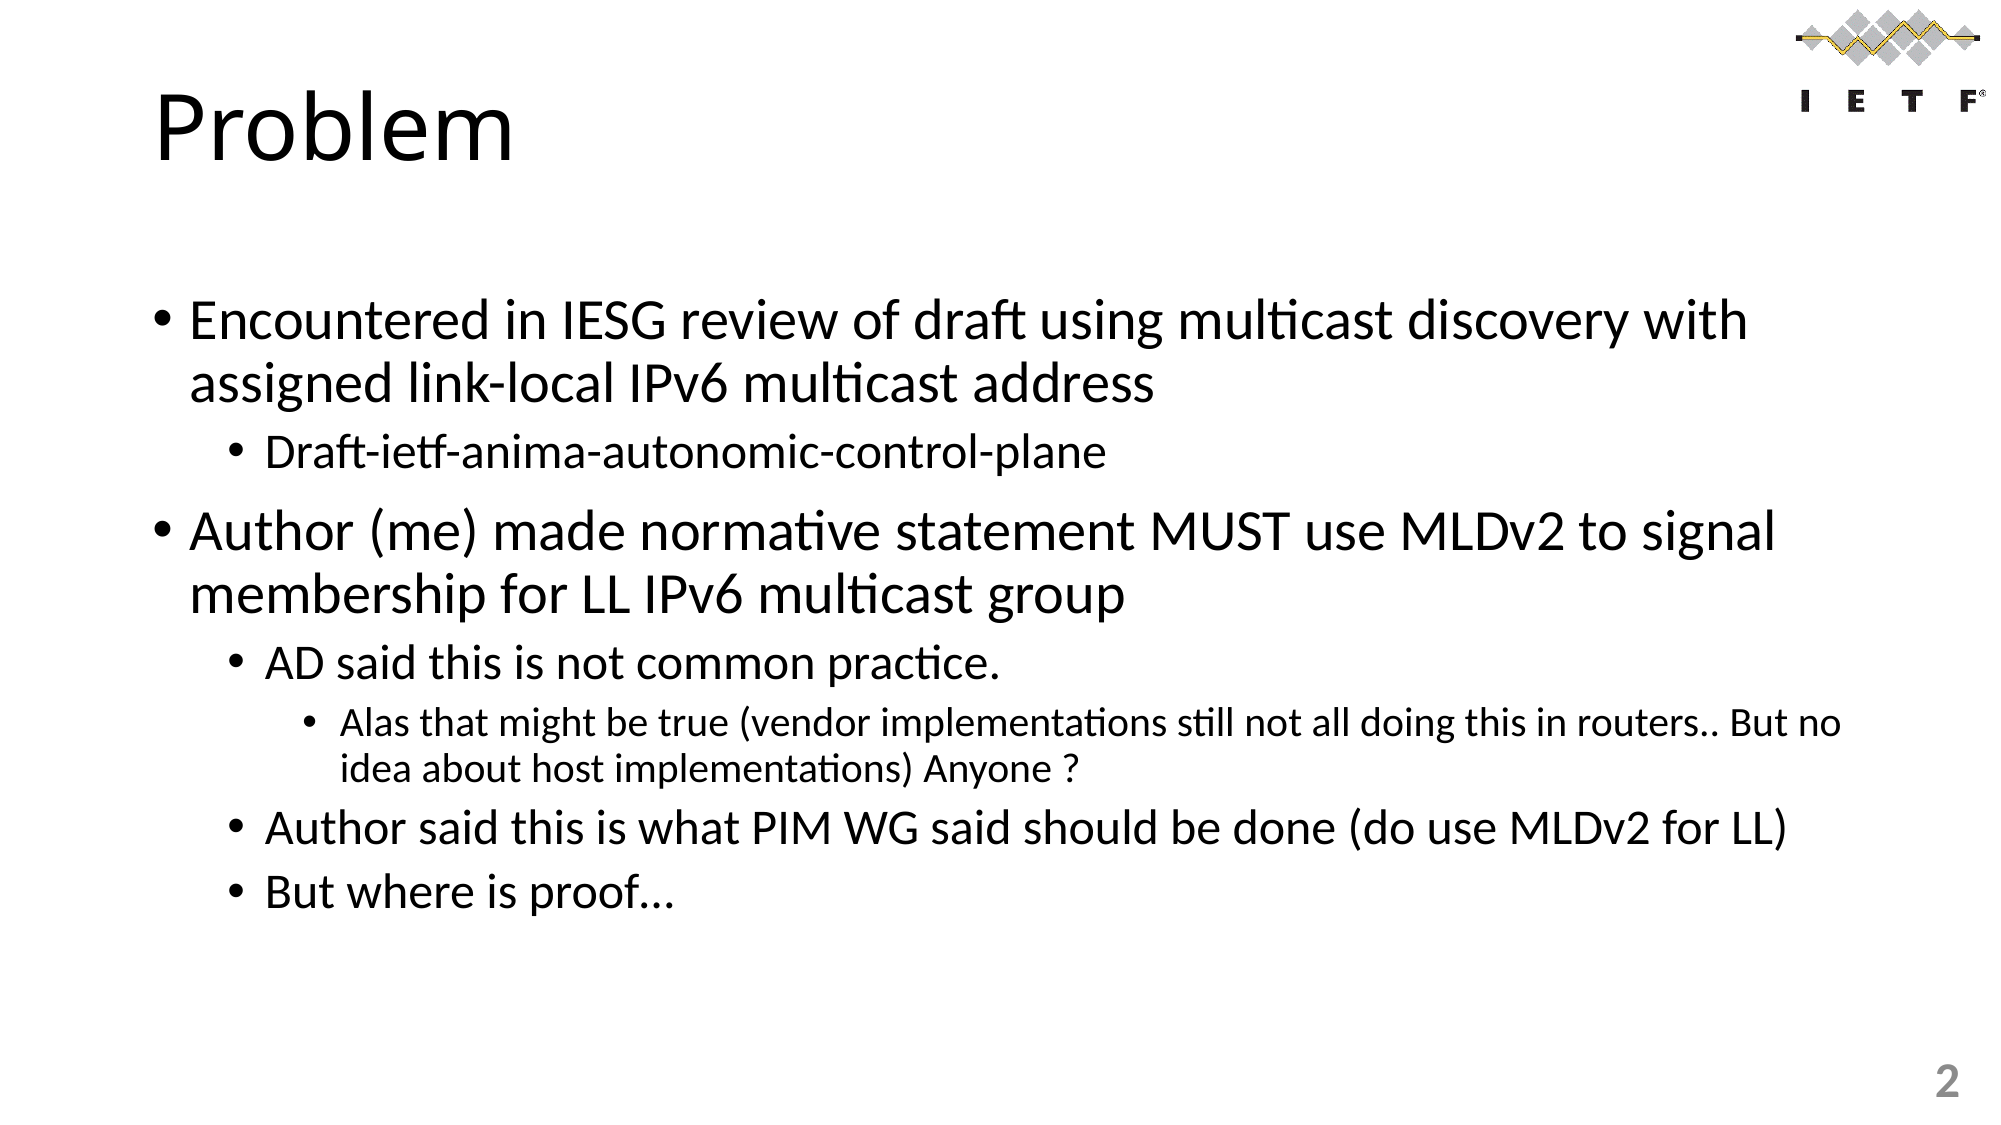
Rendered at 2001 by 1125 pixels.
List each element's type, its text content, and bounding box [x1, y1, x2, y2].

title Problem [137, 59, 1863, 201]
picture [1781, 1, 2000, 119]
slide_number 2 [1876, 1047, 1975, 1108]
list Encountered in IESG review of draft using multicast discovery with assigned link-local IPv6 multicast address Draft-ietf-anima-autonomic-control-plane Author (me) made normative statement MUST use MLDv2 to signal membership for LL IPv6 multicast group AD said this is not common practice. Alas that might be true (vendor implementations still not all doing this in routers.. But no idea about host implementations) Anyone ? Author said this is what PIM WG said should be done (do use MLDv2 for LL) But where is proof… [137, 201, 1863, 1085]
